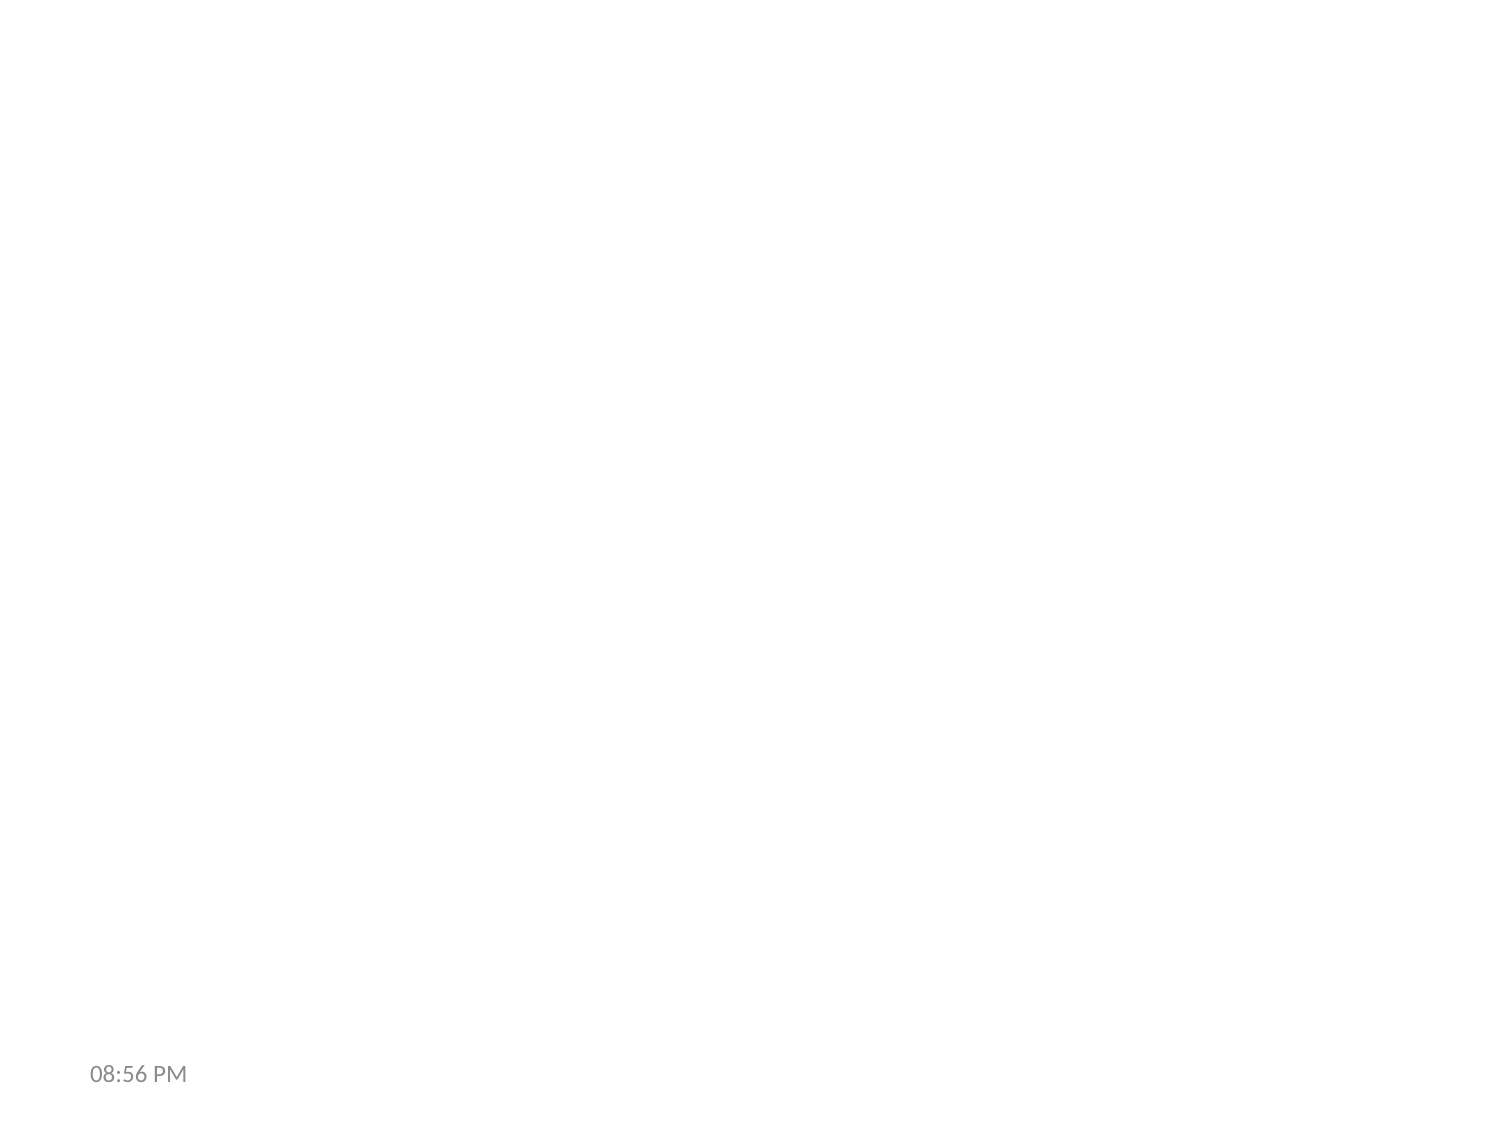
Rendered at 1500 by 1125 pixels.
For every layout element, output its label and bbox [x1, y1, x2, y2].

slide_number [75, 1042, 425, 1103]
